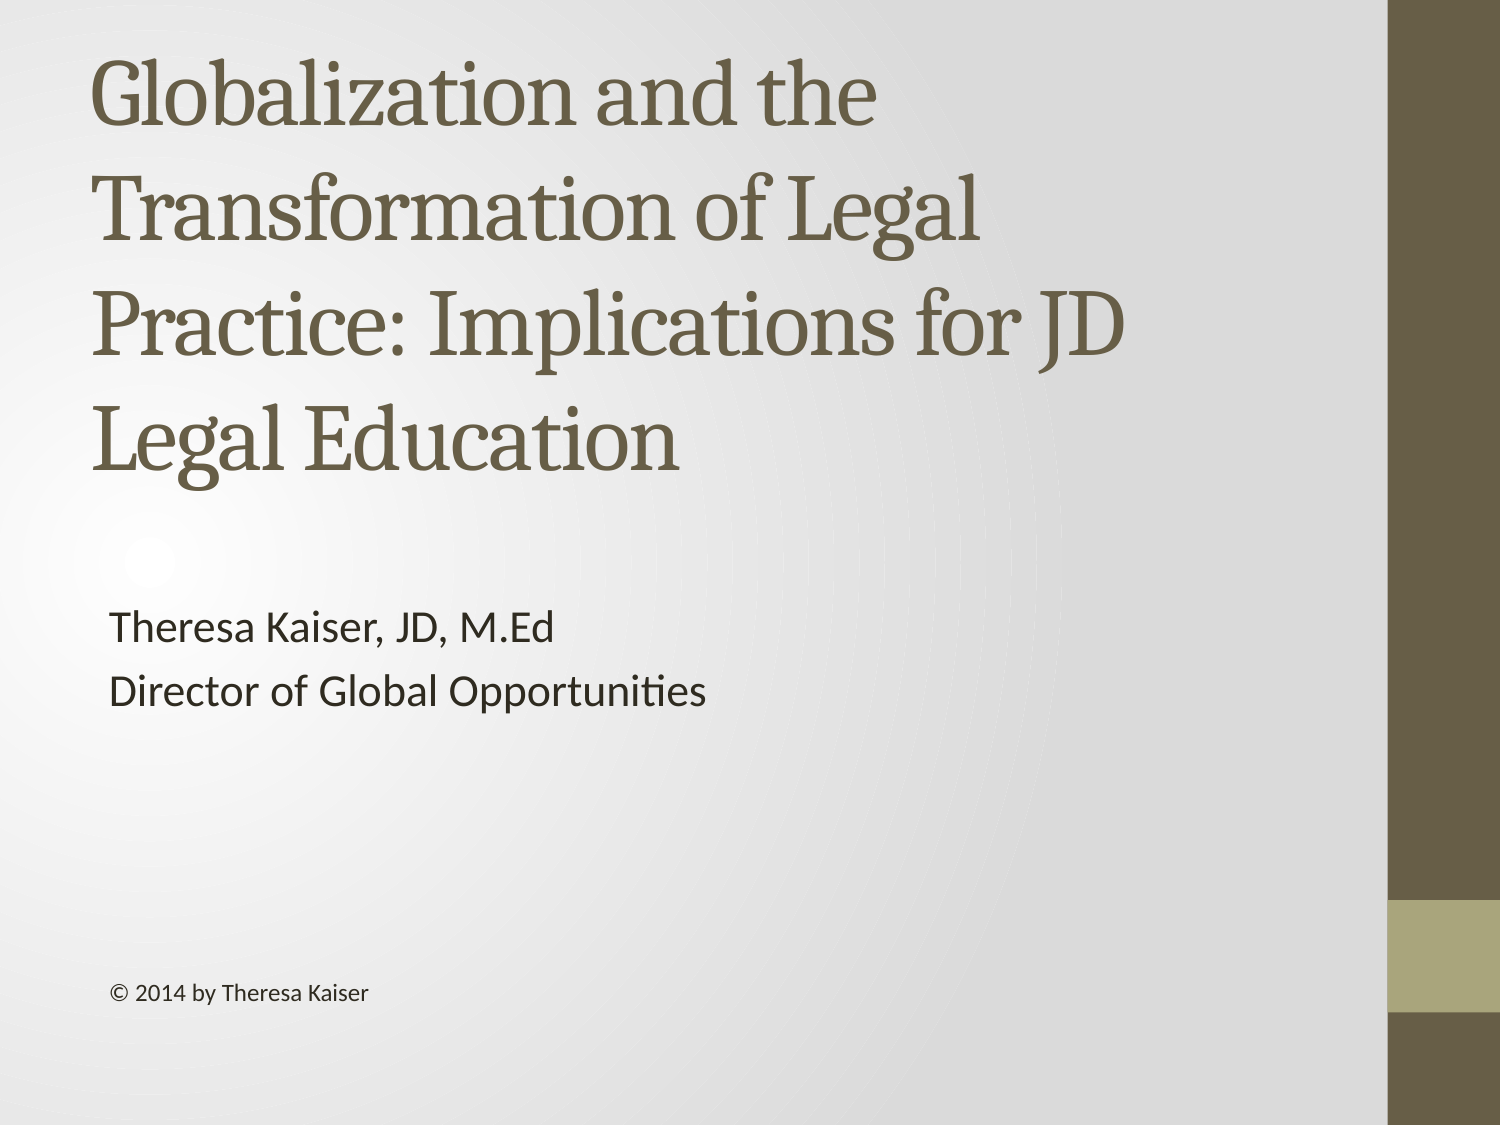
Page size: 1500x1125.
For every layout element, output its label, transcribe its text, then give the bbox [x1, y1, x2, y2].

list Theresa Kaiser, JD, M.Ed Director of Global Opportunities © 2014 by Theresa Kaiser [75, 525, 1325, 1050]
title Globalization and the Transformation of Legal Practice: Implications for JD Legal Education [75, 45, 1325, 475]
